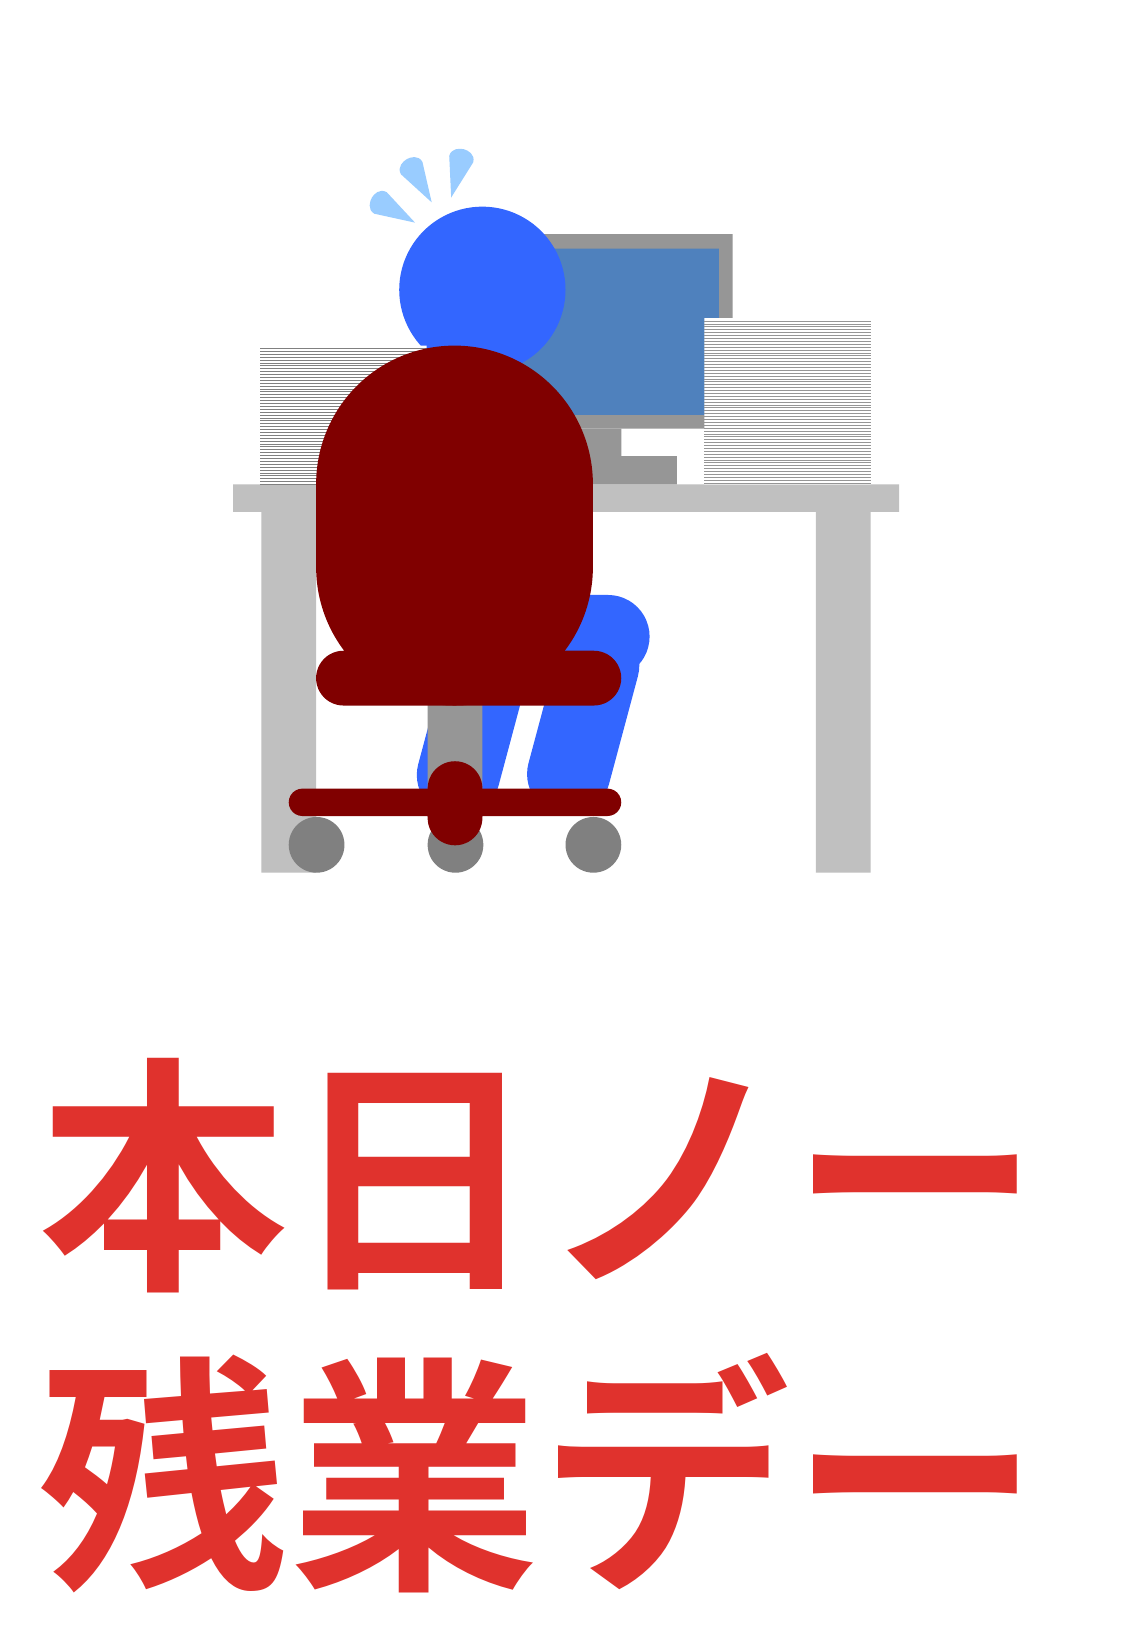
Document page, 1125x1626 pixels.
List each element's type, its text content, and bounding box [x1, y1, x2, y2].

text_box 本日ノー 残業デー [23, 1013, 1106, 1625]
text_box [232, 151, 900, 873]
